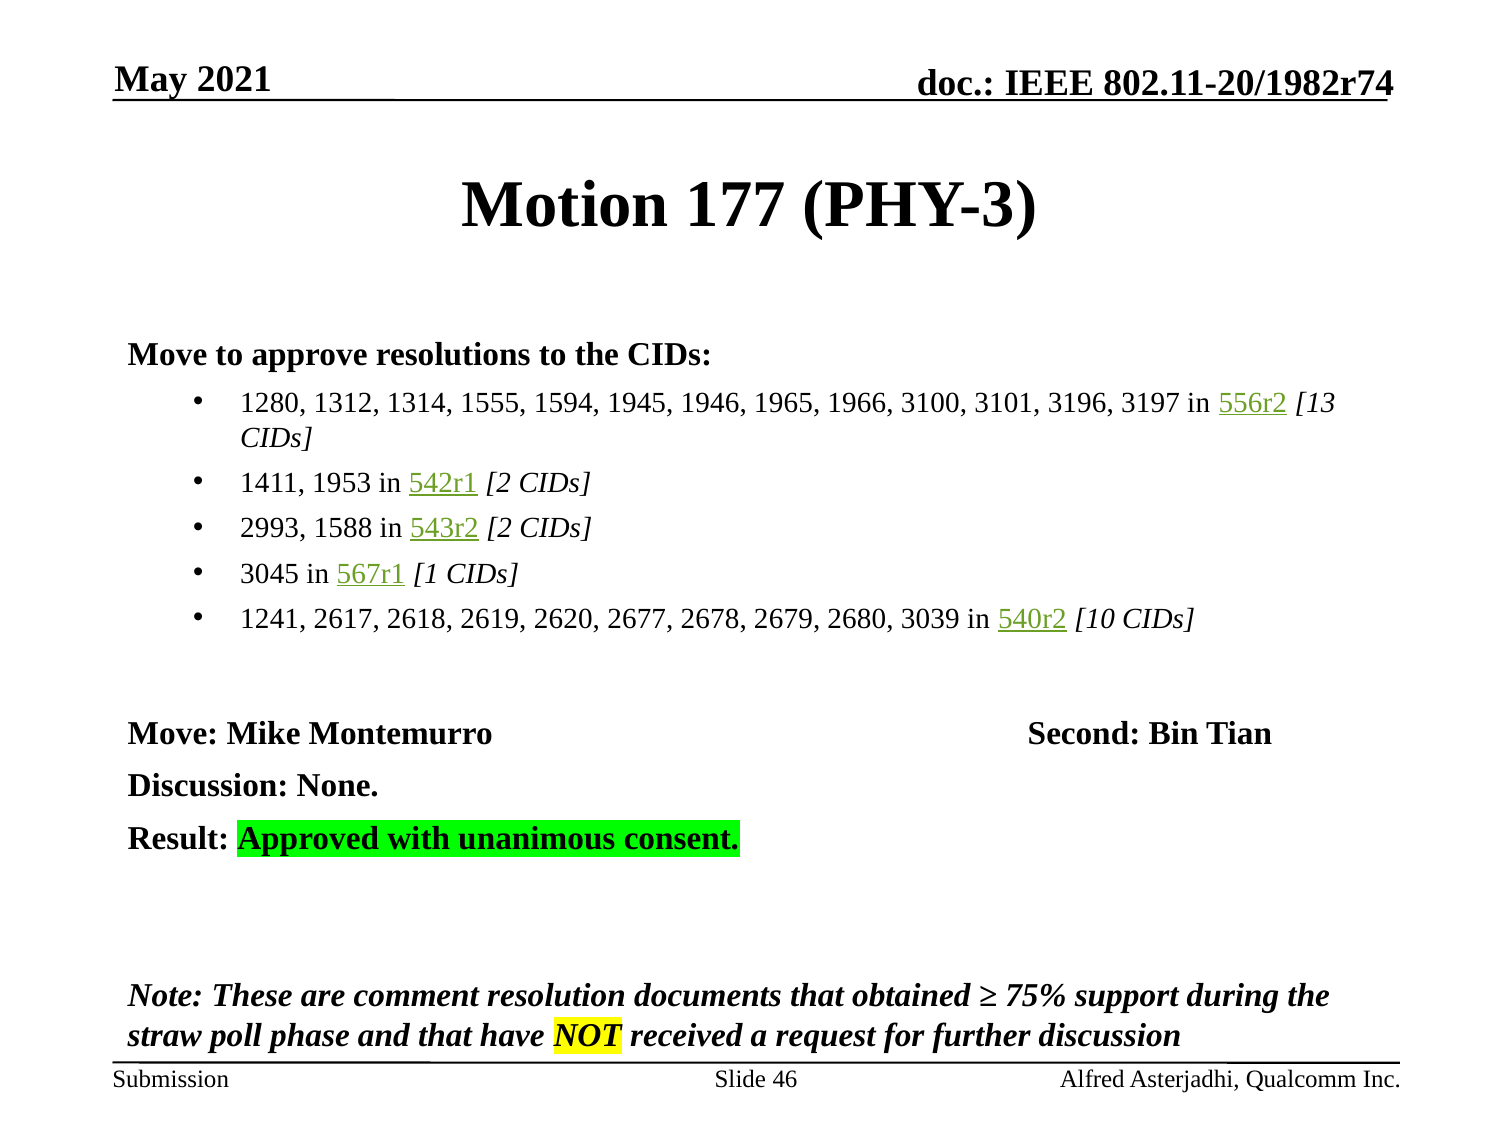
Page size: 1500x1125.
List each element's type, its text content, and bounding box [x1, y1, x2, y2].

list Move to approve resolutions to the CIDs: 1280, 1312, 1314, 1555, 1594, 1945, 1946, 1965, 1966, 3100, 3101, 3196, 3197 in 556r2 [13 CIDs] 1411, 1953 in 542r1 [2 CIDs] 2993, 1588 in 543r2 [2 CIDs] 3045 in 567r1 [1 CIDs] 1241, 2617, 2618, 2619, 2620, 2677, 2678, 2679, 2680, 3039 in 540r2 [10 CIDs] Move: Mike Montemurro Second: Bin Tian Discussion: None. Result: Approved with unanimous consent. Note: These are comment resolution documents that obtained ≥ 75% support during the straw poll phase and that have NOT received a request for further discussion [112, 324, 1388, 1063]
footer Alfred Asterjadhi, Qualcomm Inc. [878, 1061, 1402, 1093]
slide_number Slide 46 [712, 1061, 800, 1123]
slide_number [114, 54, 423, 100]
title Motion 177 (PHY-3) [112, 112, 1388, 288]
